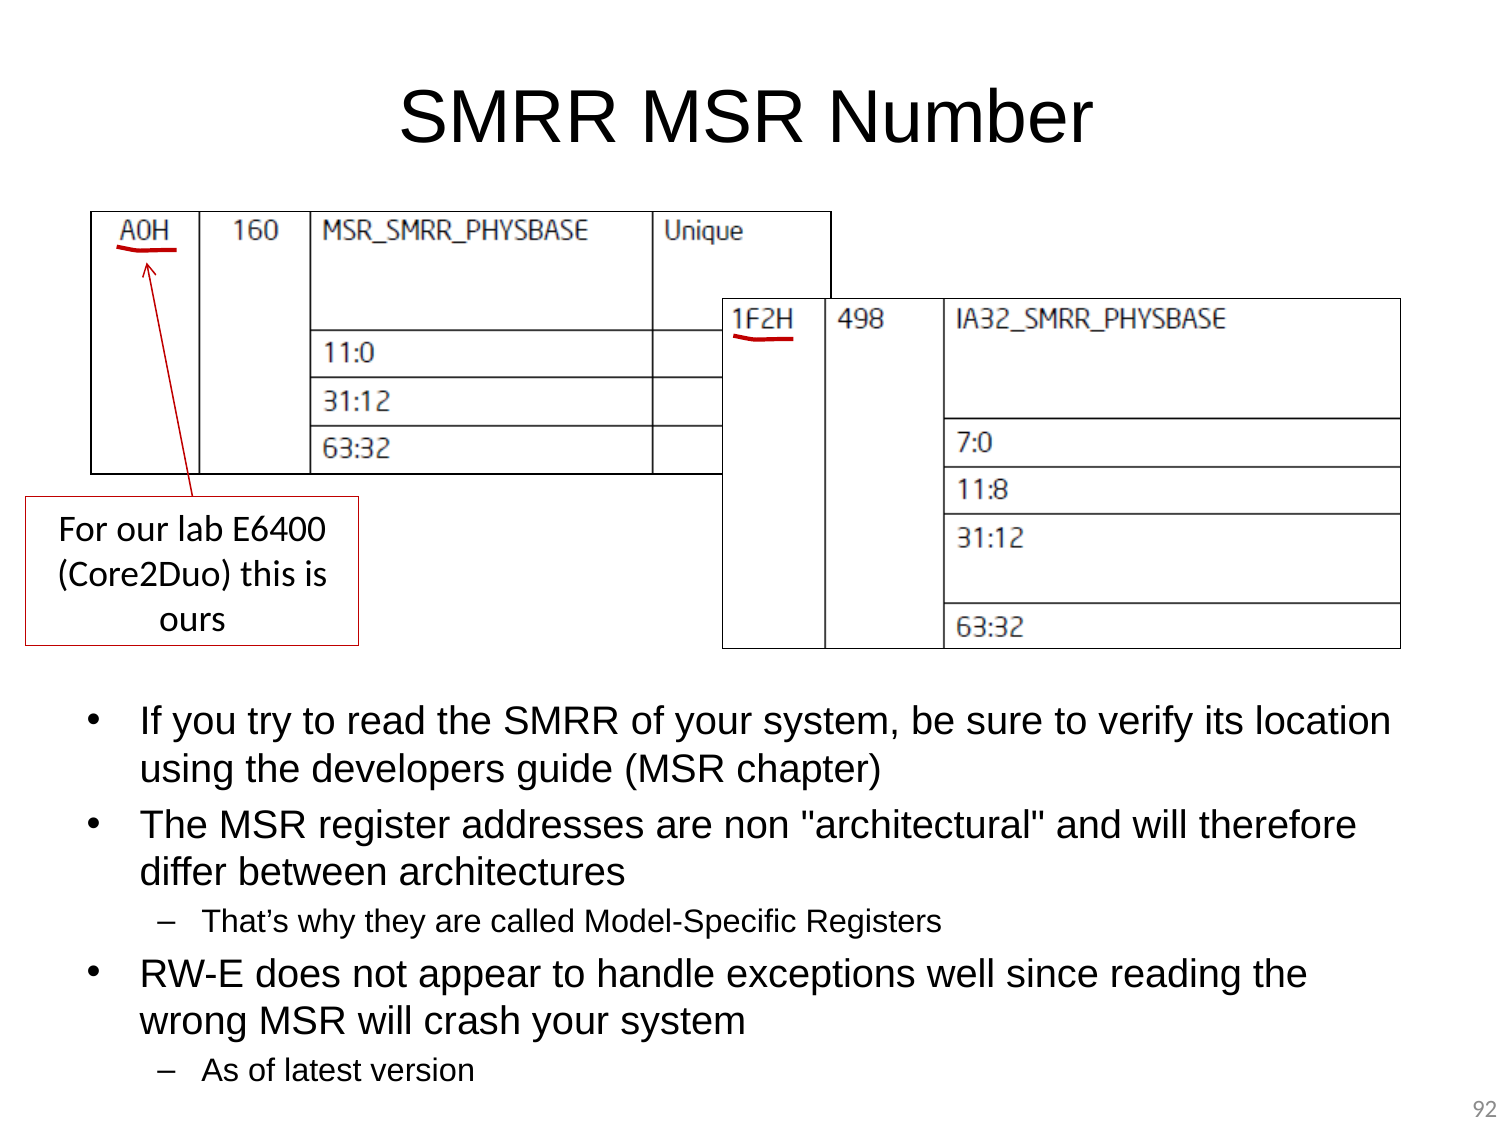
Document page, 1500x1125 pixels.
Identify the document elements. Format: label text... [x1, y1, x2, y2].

list If you try to read the SMRR of your system, be sure to verify its location using the developers guide (MSR chapter) The MSR register addresses are non "architectural" and will therefore differ between architectures That’s why they are called Model-Specific Registers RW-E does not appear to handle exceptions well since reading the wrong MSR will crash your system As of latest version [71, 687, 1422, 1100]
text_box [146, 262, 193, 497]
slide_number 92 [1162, 1077, 1500, 1125]
text_box For our lab E6400 (Core2Duo) this is ours [25, 496, 359, 646]
picture [91, 212, 1401, 648]
title SMRR MSR Number [71, 24, 1422, 200]
